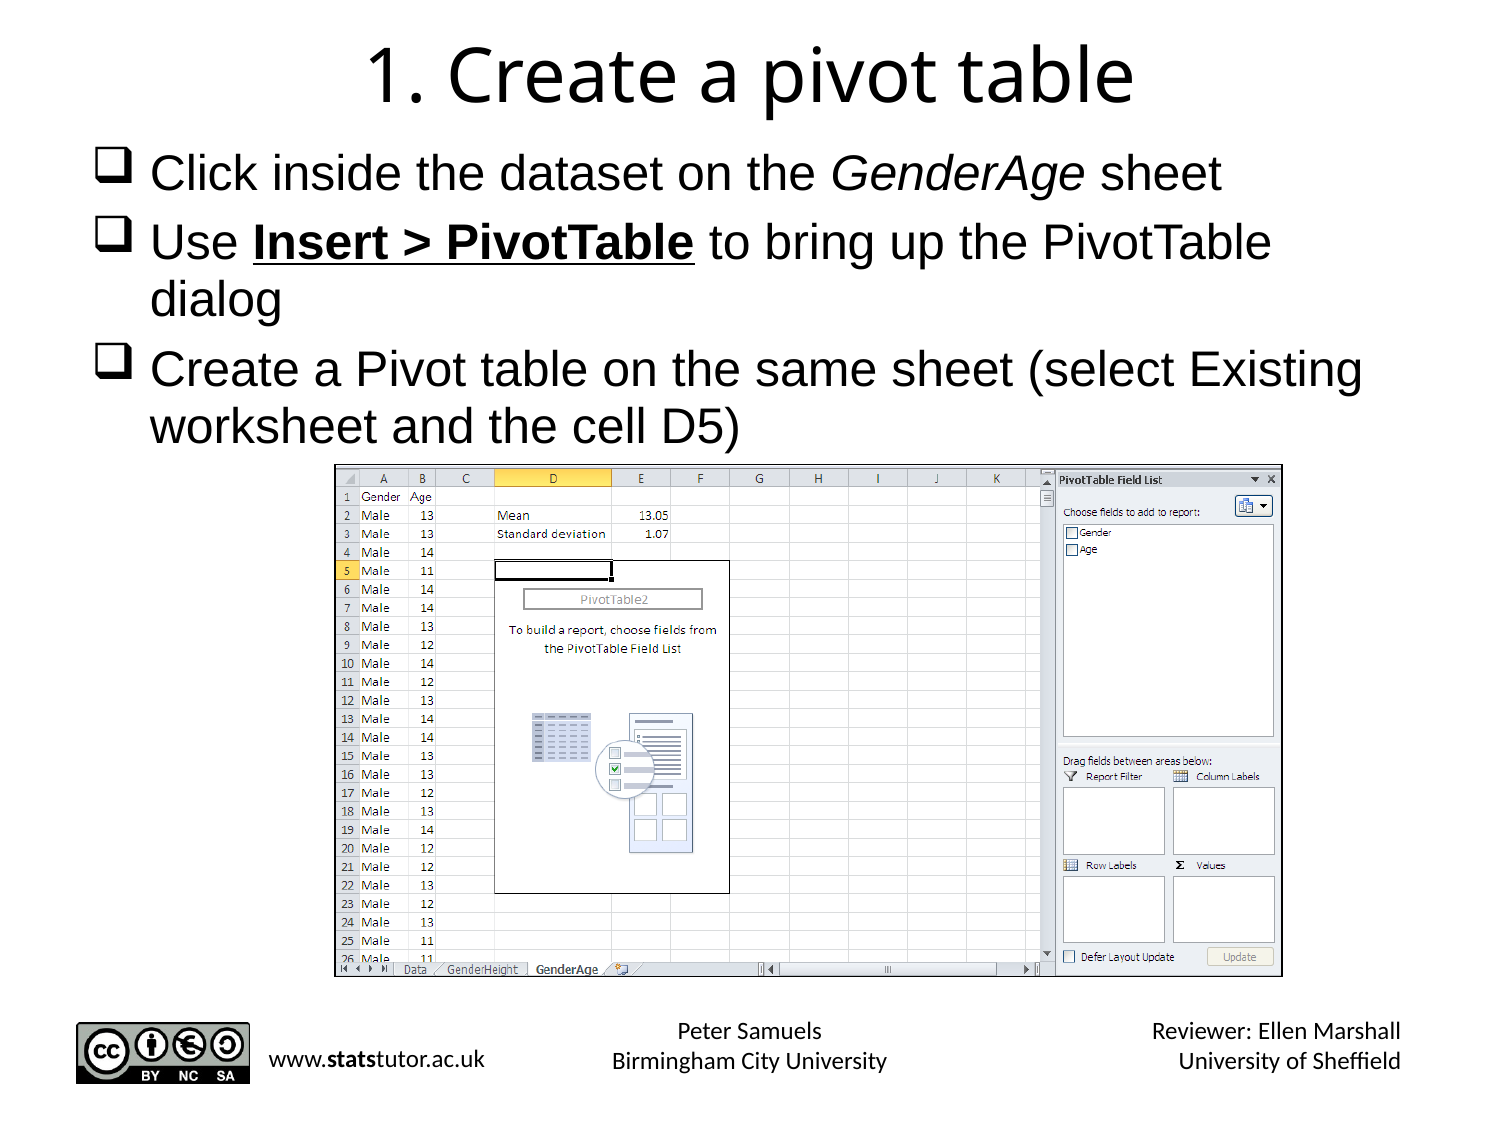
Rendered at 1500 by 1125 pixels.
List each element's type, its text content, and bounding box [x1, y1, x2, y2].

text_box www.statstutor.ac.uk [254, 1035, 550, 1080]
text_box Reviewer: Ellen Marshall University of Sheffield [1038, 1007, 1417, 1083]
picture [335, 465, 1282, 977]
title 1. Create a pivot table [76, 19, 1424, 126]
text_box Peter Samuels Birmingham City University [549, 1007, 951, 1083]
text_box Click inside the dataset on the GenderAge sheet Use Insert > PivotTable to bring up the PivotTable dialog Create a Pivot table on the same sheet (select Existing worksheet and the cell D5) [76, 137, 1424, 462]
picture [76, 1022, 251, 1084]
